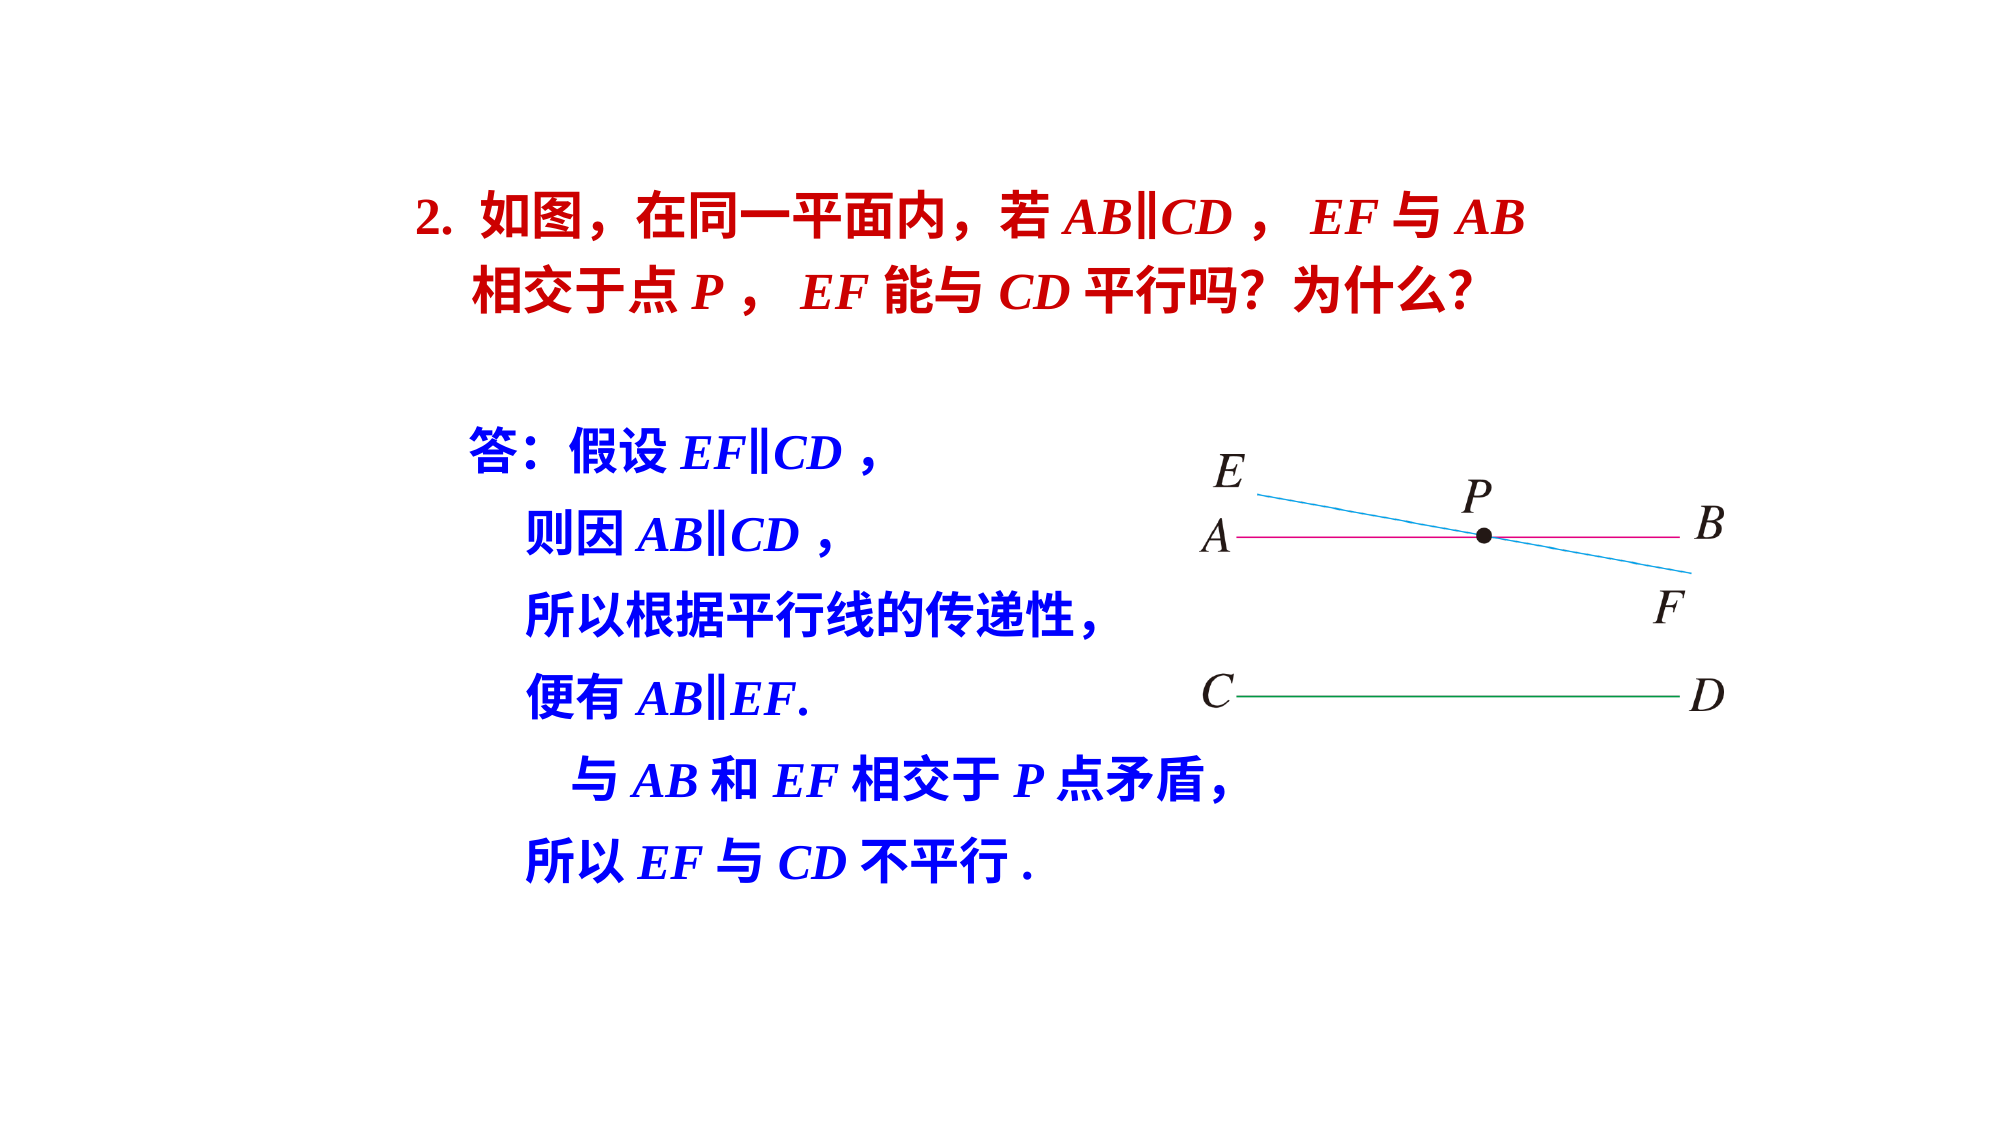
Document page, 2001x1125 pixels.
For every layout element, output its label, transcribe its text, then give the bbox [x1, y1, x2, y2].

text_box 2. 如图，在同一平面内，若AB∥CD，EF与AB相交于点P，EF能与CD平行吗？为什么？ [399, 162, 1574, 328]
text_box 答：假设EF∥CD， 则因AB∥CD， 所以根据平行线的传递性， 便有AB∥EF. 与AB和EF相交于P点矛盾， 所以EF与CD不平行. [453, 399, 1284, 897]
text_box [1199, 454, 1724, 803]
